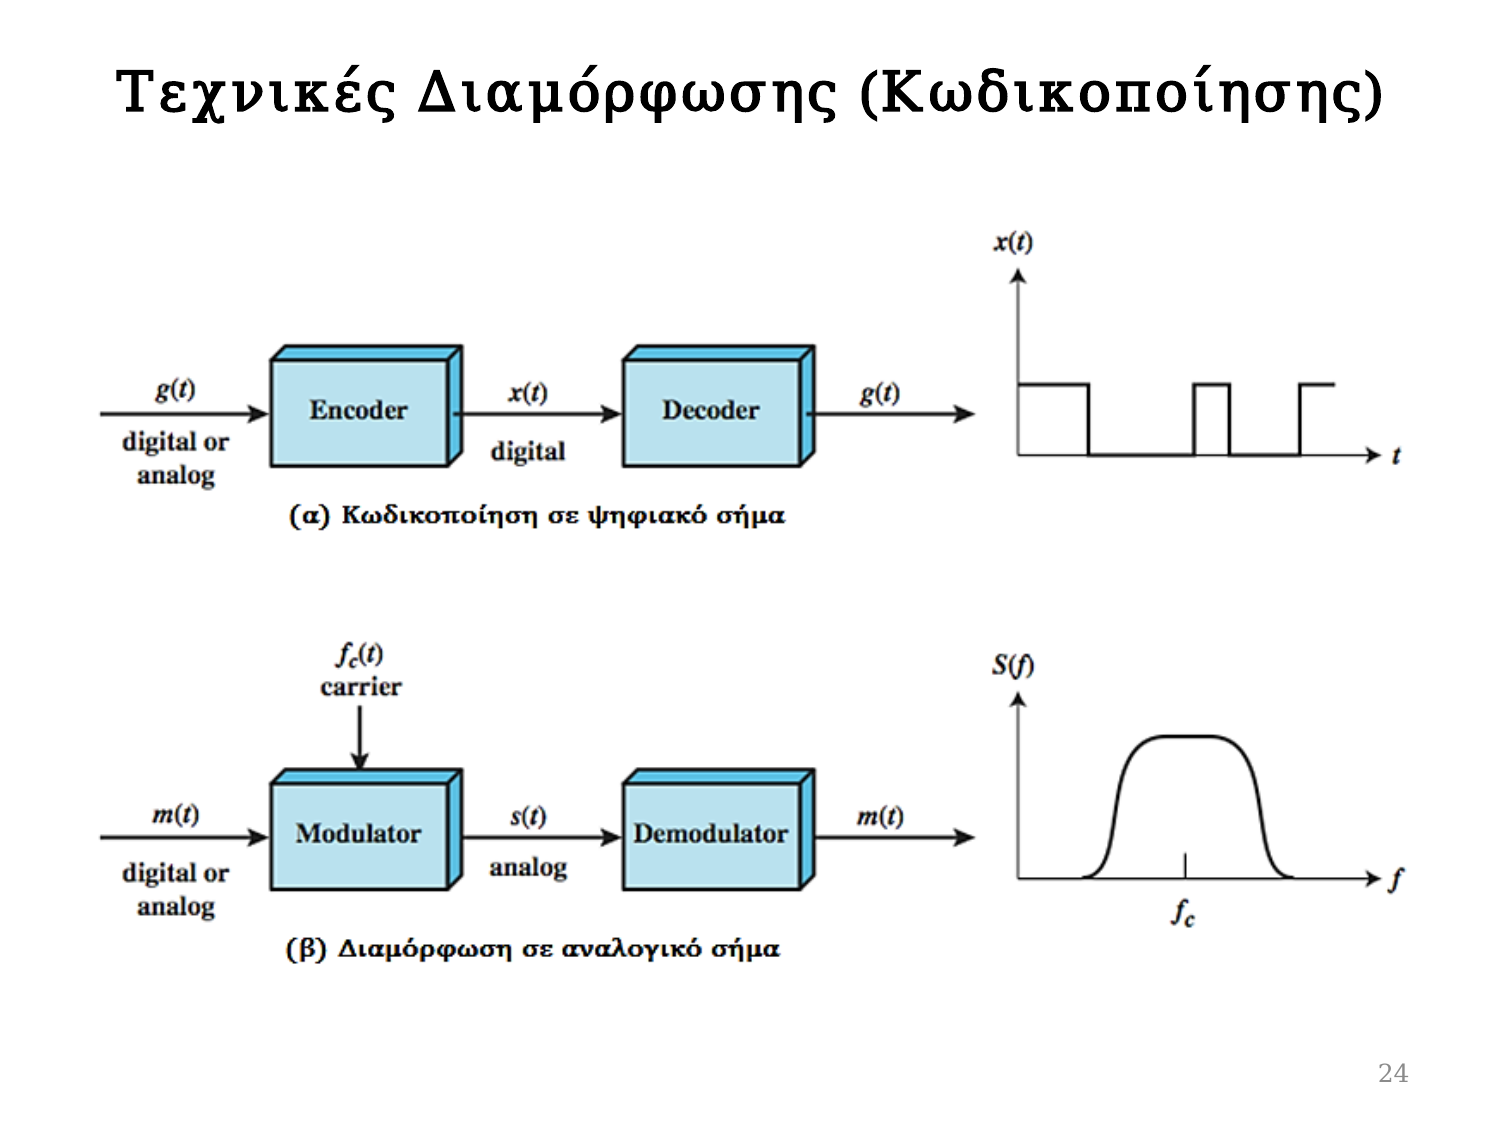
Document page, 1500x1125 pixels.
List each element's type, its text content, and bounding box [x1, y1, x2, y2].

title Τεχνικές Διαμόρφωσης (Κωδικοποίησης) [75, 19, 1425, 159]
slide_number 24 [1222, 1042, 1425, 1103]
picture [67, 219, 1436, 1000]
